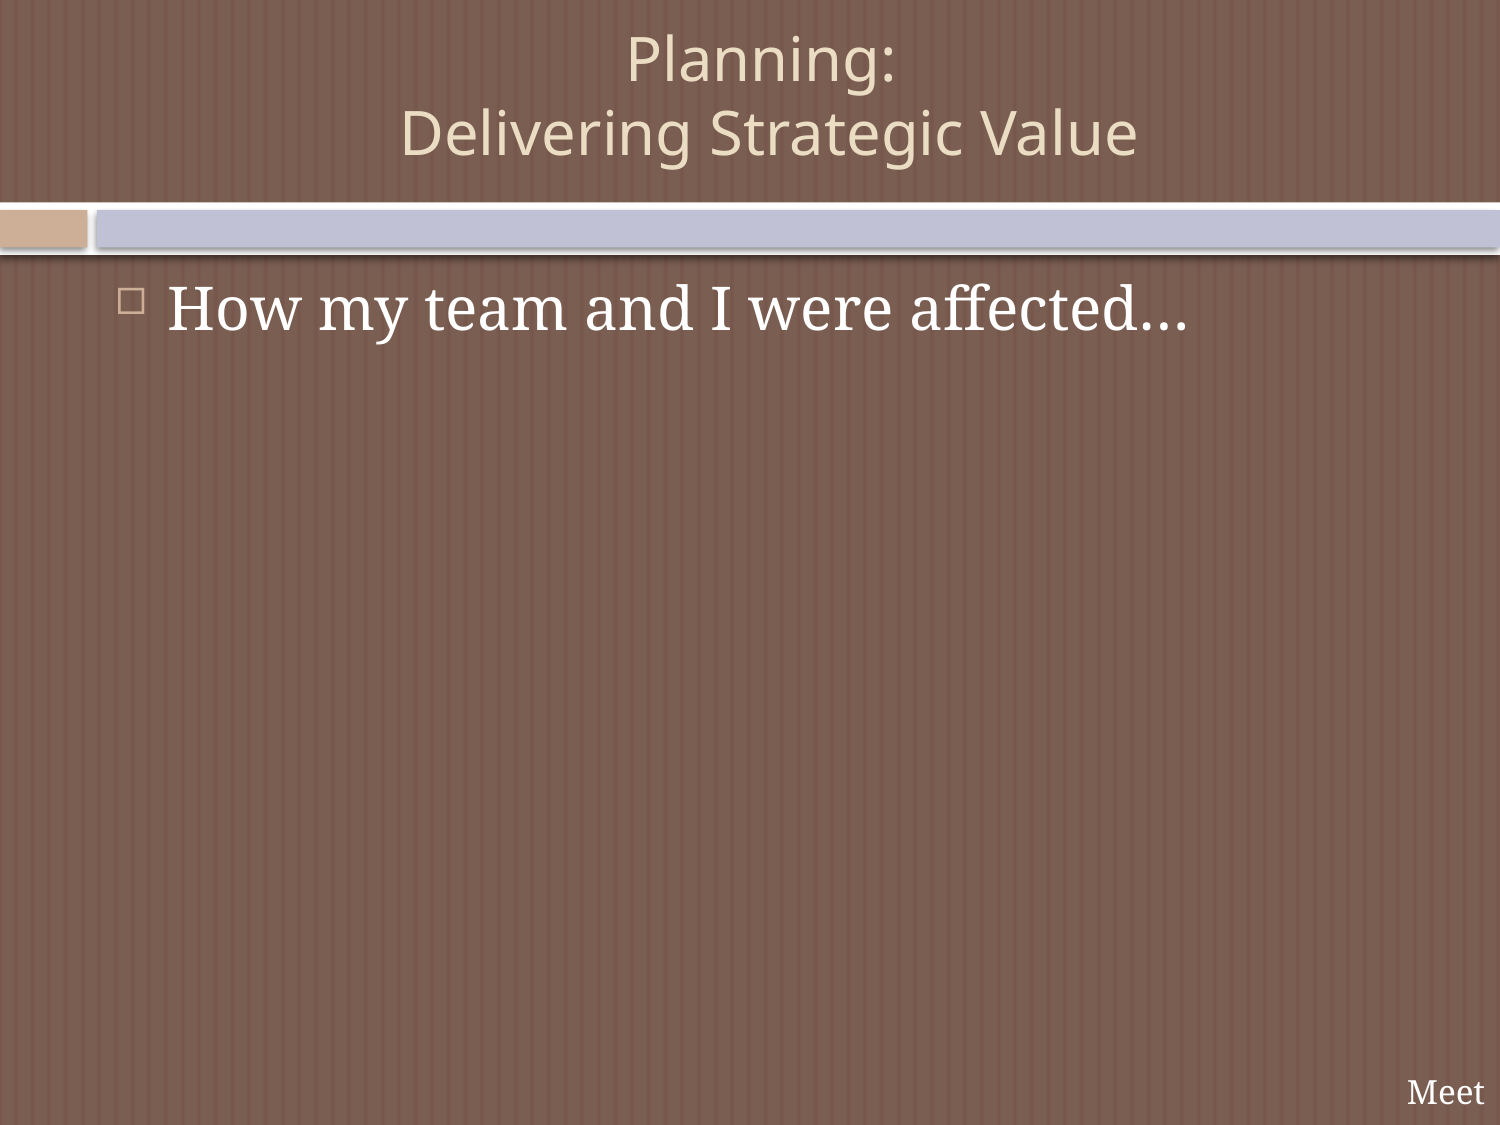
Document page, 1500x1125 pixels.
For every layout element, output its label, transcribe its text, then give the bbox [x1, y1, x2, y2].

text_box Meet [1175, 1064, 1500, 1119]
list How my team and I were affected… [100, 262, 1438, 1000]
title Planning: Delivering Strategic Value [100, 12, 1438, 175]
